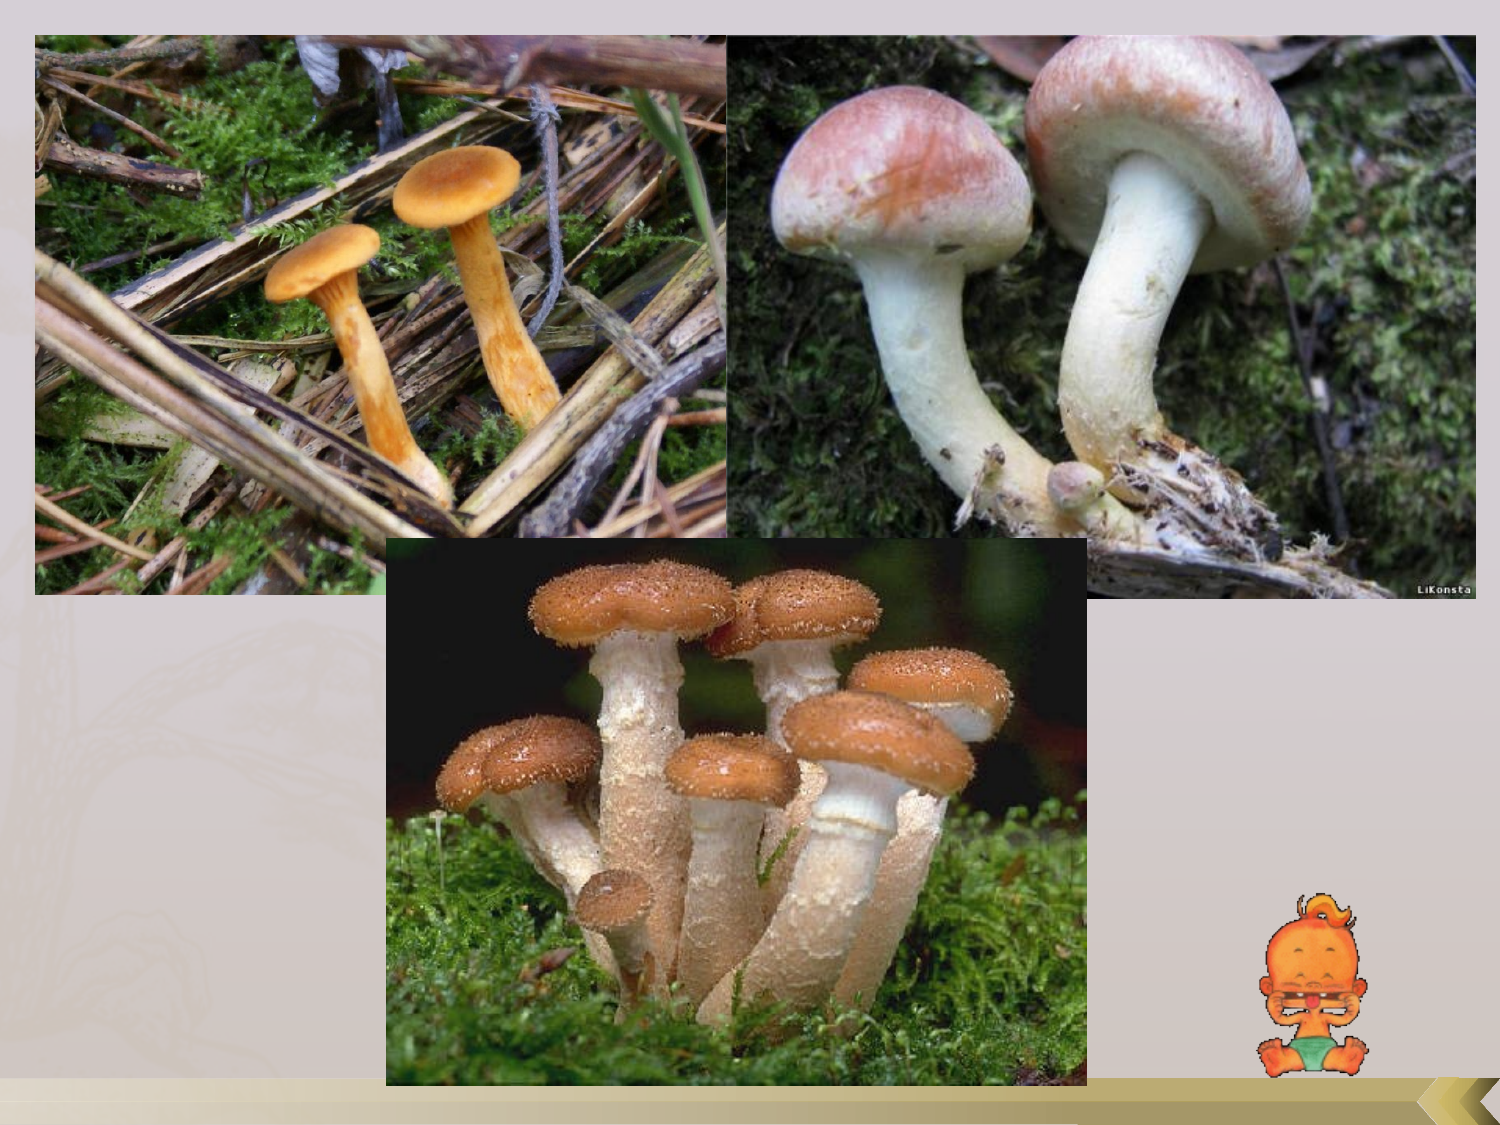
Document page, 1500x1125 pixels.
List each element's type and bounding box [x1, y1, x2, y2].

picture [386, 34, 1477, 1087]
picture [1253, 890, 1377, 1084]
list [34, 34, 725, 596]
